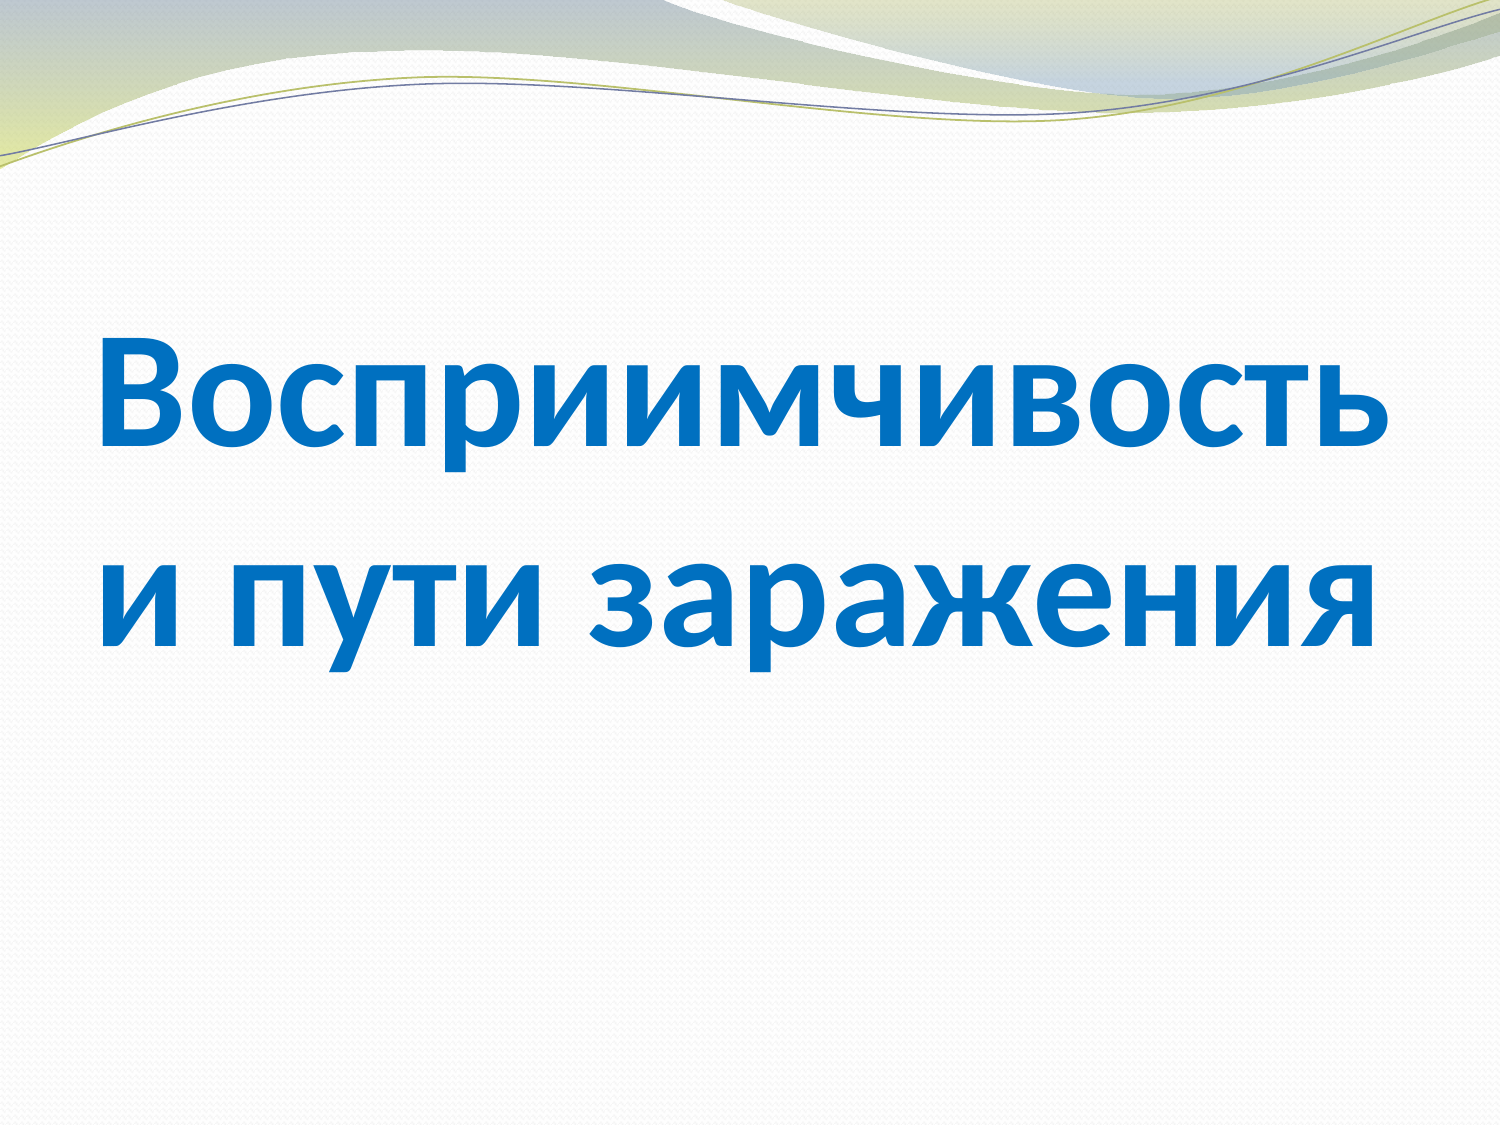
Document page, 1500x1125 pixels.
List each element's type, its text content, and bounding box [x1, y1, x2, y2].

title Восприимчивость и пути заражения [93, 492, 1444, 680]
